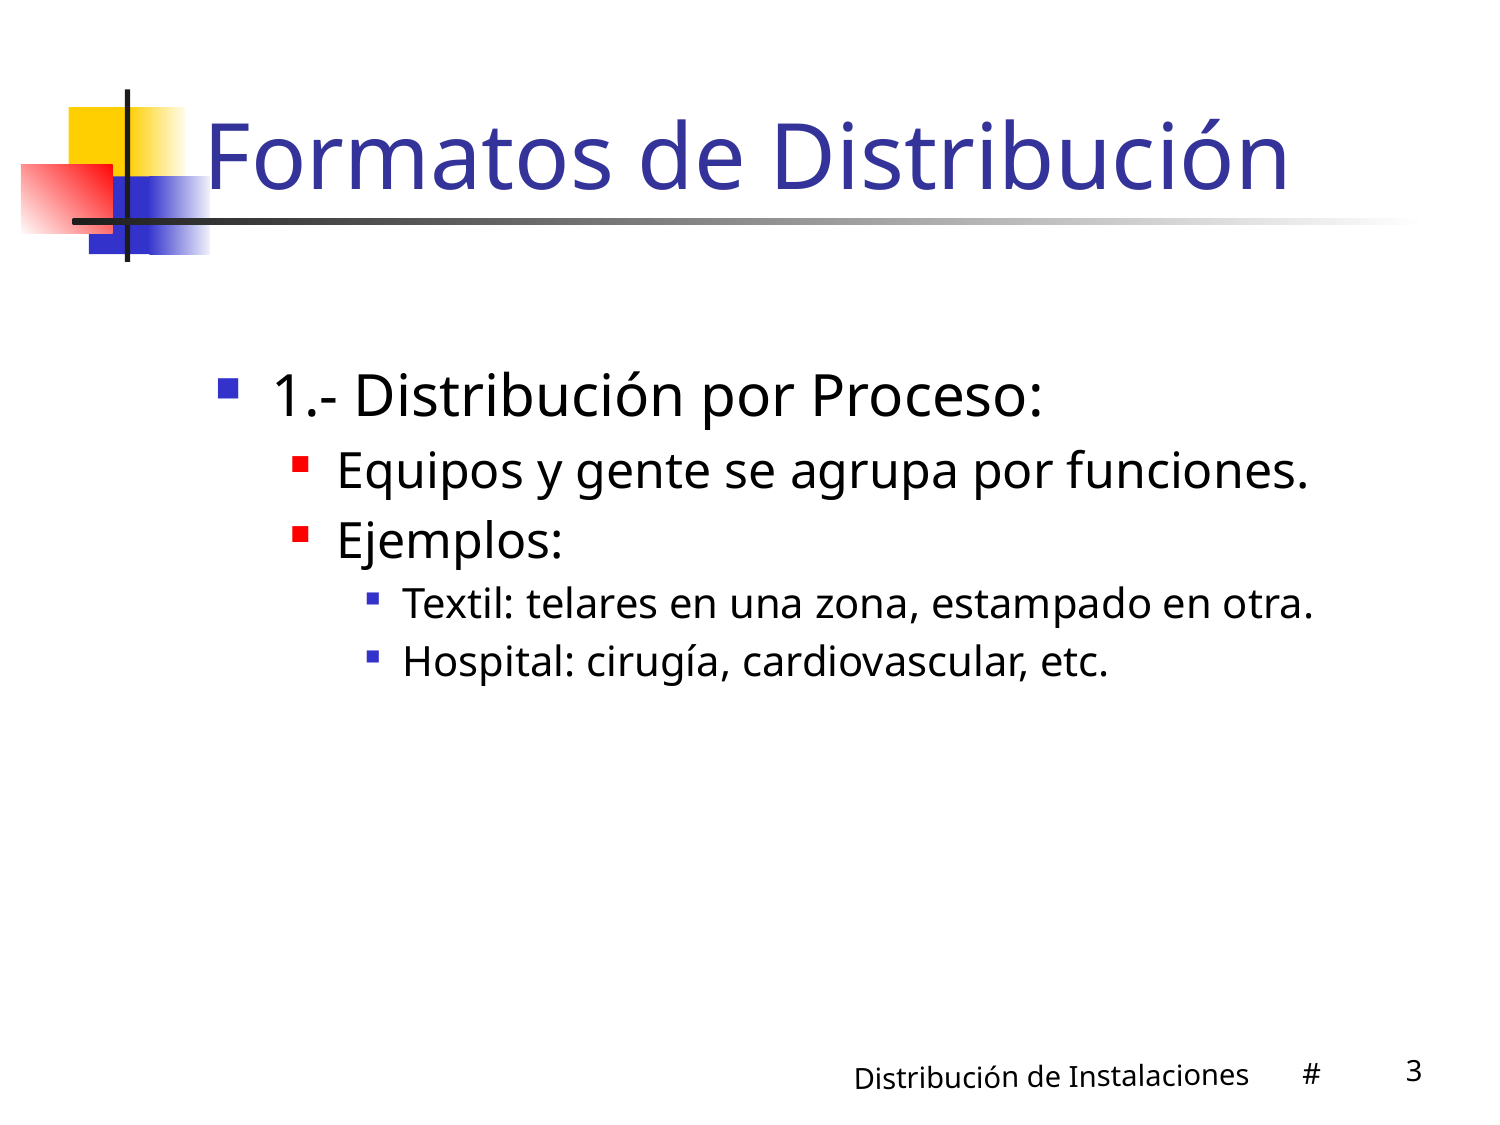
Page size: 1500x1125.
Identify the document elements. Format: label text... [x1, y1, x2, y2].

list 1.- Distribución por Proceso: Equipos y gente se agrupa por funciones. Ejemplos: Textil: telares en una zona, estampado en otra. Hospital: cirugía, cardiovascular, etc. [199, 268, 1476, 1001]
title Formatos de Distribución [188, 27, 1468, 216]
slide_number 3 [1124, 1024, 1438, 1101]
footer Distribución de Instalaciones # [761, 1028, 1414, 1110]
